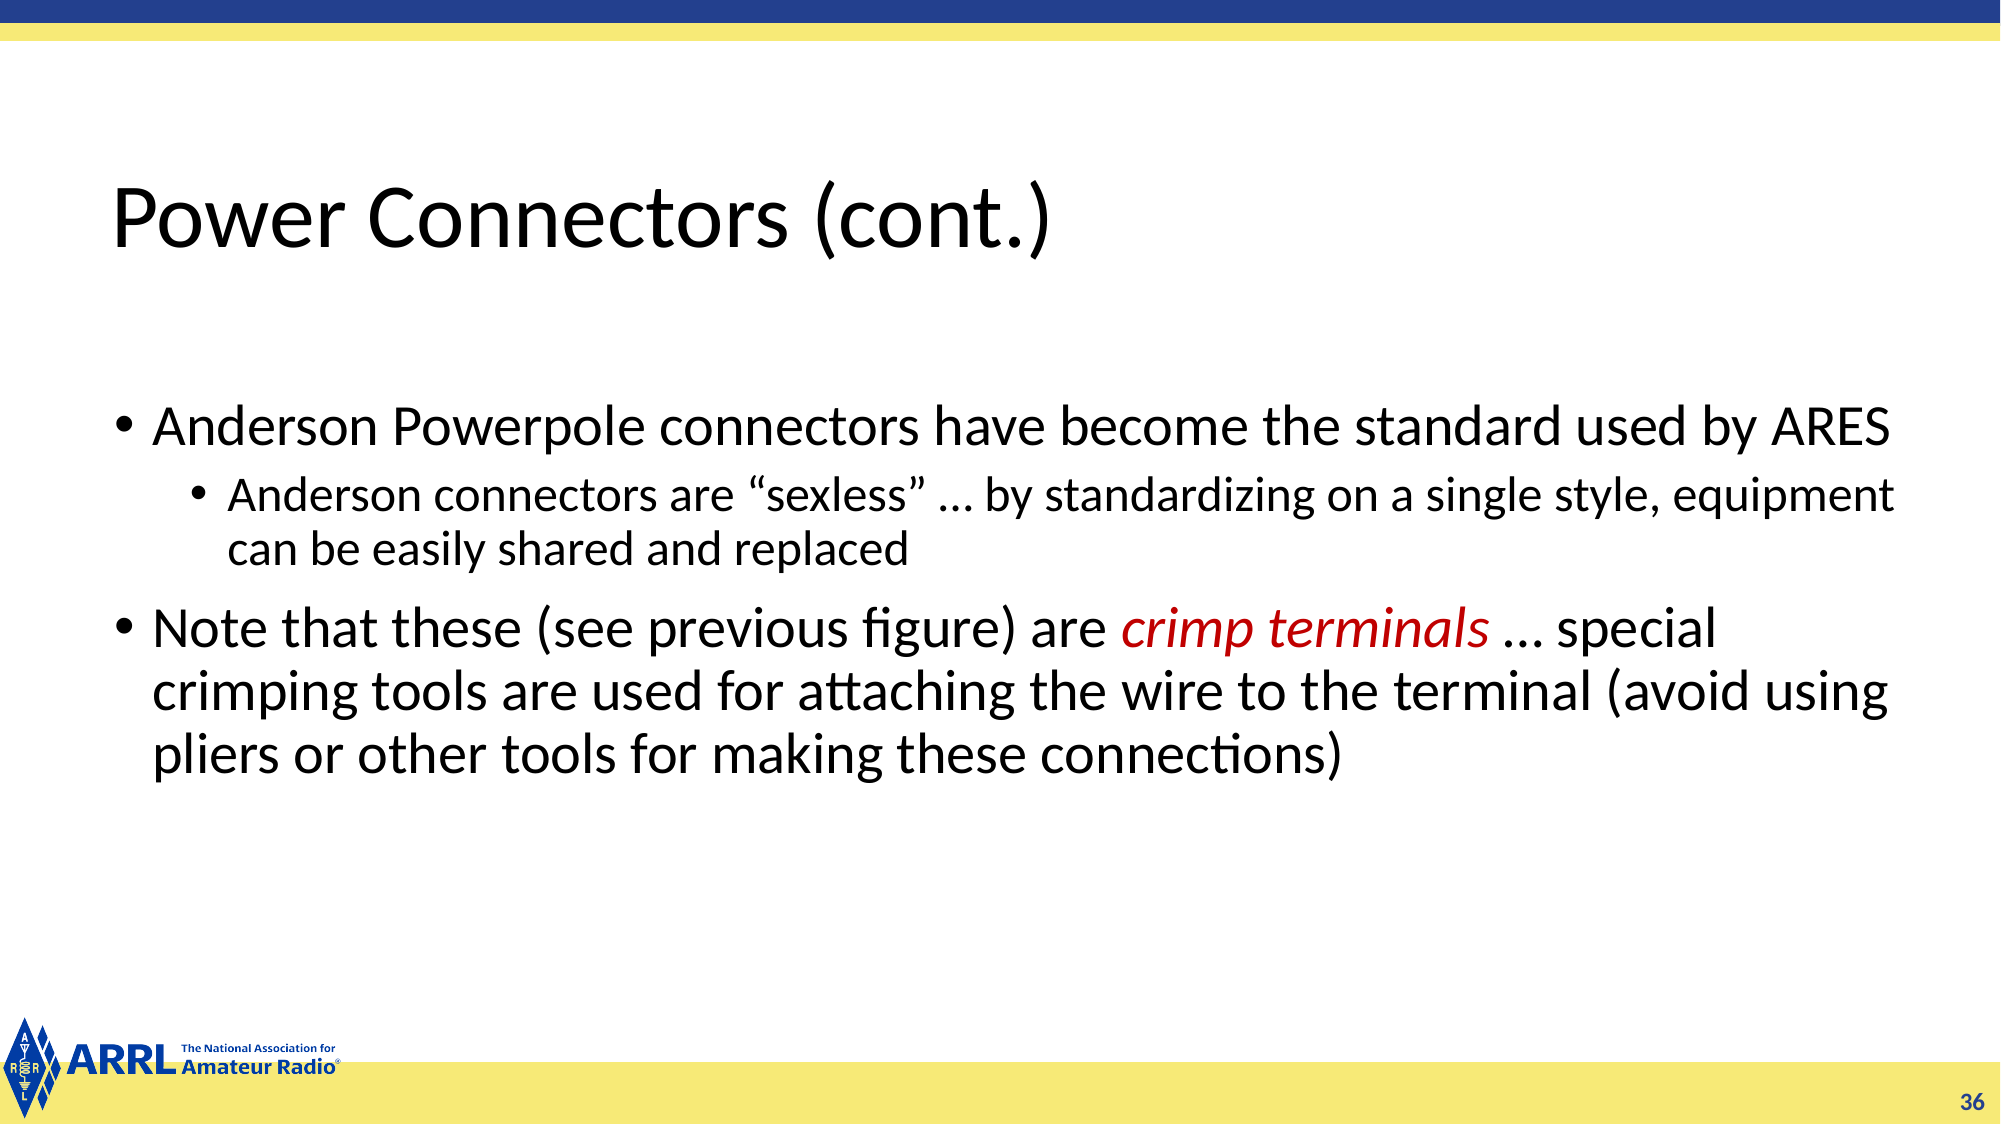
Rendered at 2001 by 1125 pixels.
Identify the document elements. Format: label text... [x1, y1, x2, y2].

title Power Connectors (cont.) [96, 160, 1897, 356]
list Anderson Powerpole connectors have become the standard used by ARES Anderson connectors are “sexless” … by standardizing on a single style, equipment can be easily shared and replaced Note that these (see previous figure) are crimp terminals … special crimping tools are used for attaching the wire to the terminal (avoid using pliers or other tools for making these connections) [99, 387, 1940, 1075]
picture [1, 1015, 342, 1121]
